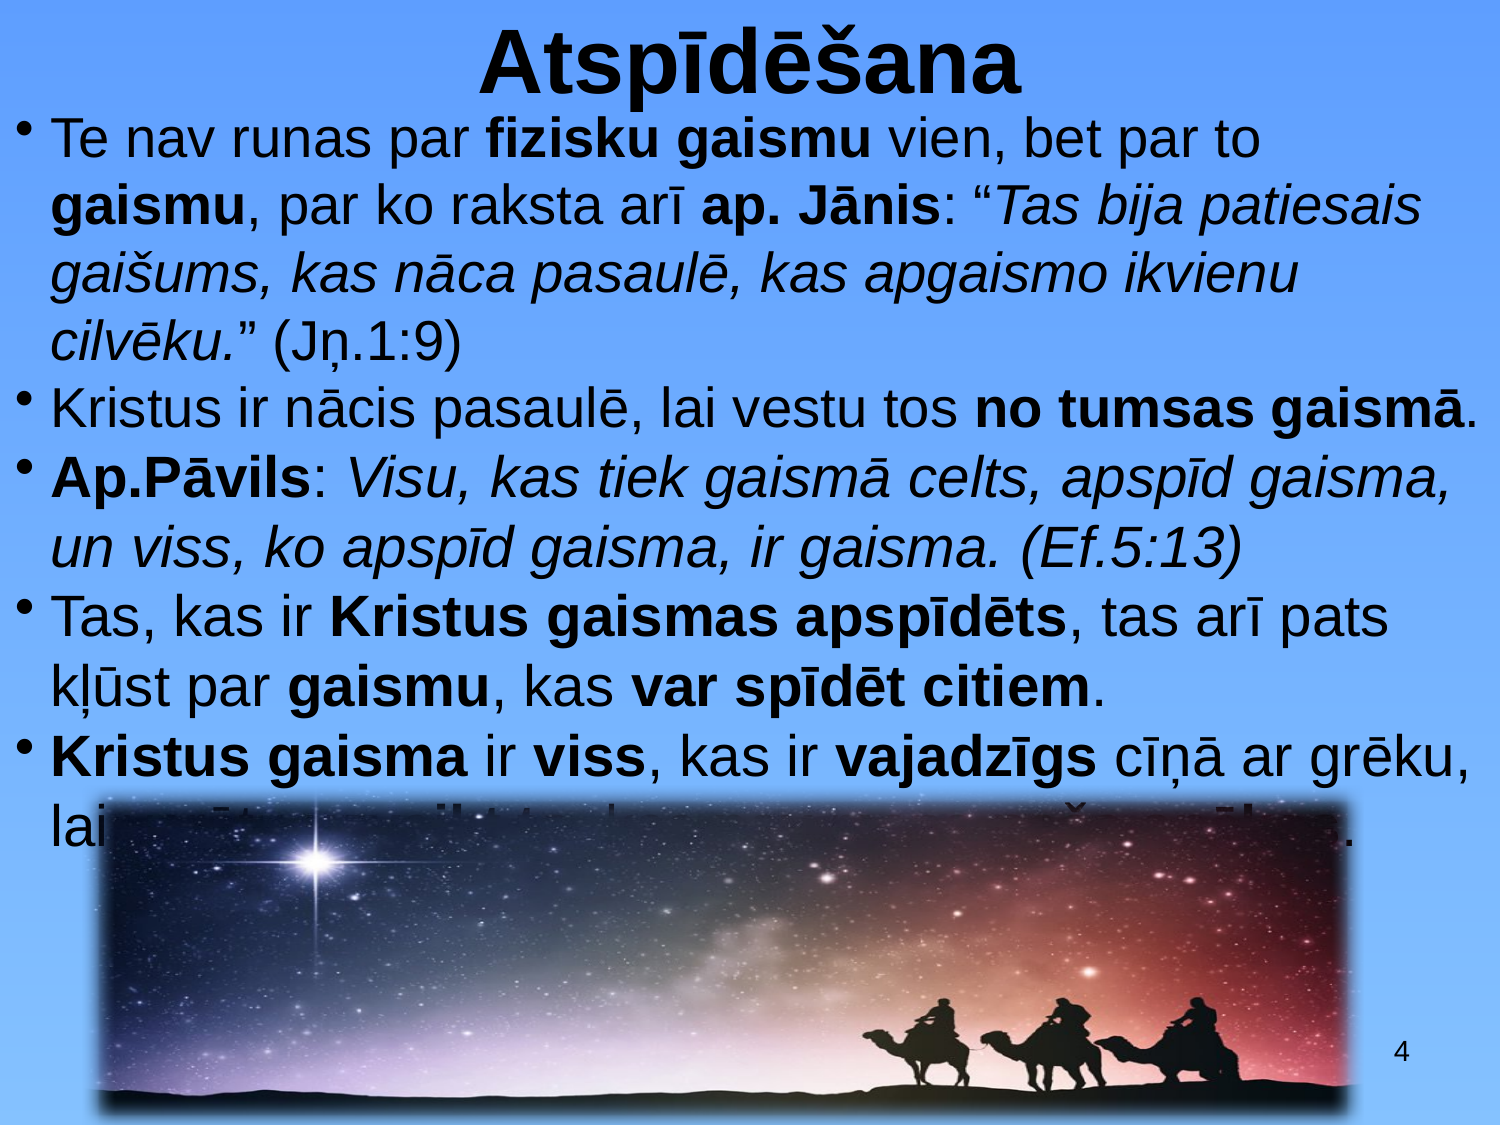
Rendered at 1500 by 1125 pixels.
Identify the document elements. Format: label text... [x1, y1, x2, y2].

title Atspīdēšana [0, 0, 1500, 93]
slide_number 4 [1369, 1024, 1426, 1103]
text_box Te nav runas par fizisku gaismu vien, bet par to gaismu, par ko raksta arī ap. Jānis: “Tas bija patiesais gaišums, kas nāca pasaulē, kas apgaismo ikvienu cilvēku.” (Jņ.1:9) Kristus ir nācis pasaulē, lai vestu tos no tumsas gaismā. Ap.Pāvils: Visu, kas tiek gaismā celts, apspīd gaisma, un viss, ko apspīd gaisma, ir gaisma. (Ef.5:13) Tas, kas ir Kristus gaismas apspīdēts, tas arī pats kļūst par gaismu, kas var spīdēt citiem. Kristus gaisma ir viss, kas ir vajadzīgs cīņā ar grēku, lai varētu uzveikt to, kas nav mana paša spēkos. [0, 93, 1500, 866]
picture [81, 784, 1364, 1125]
